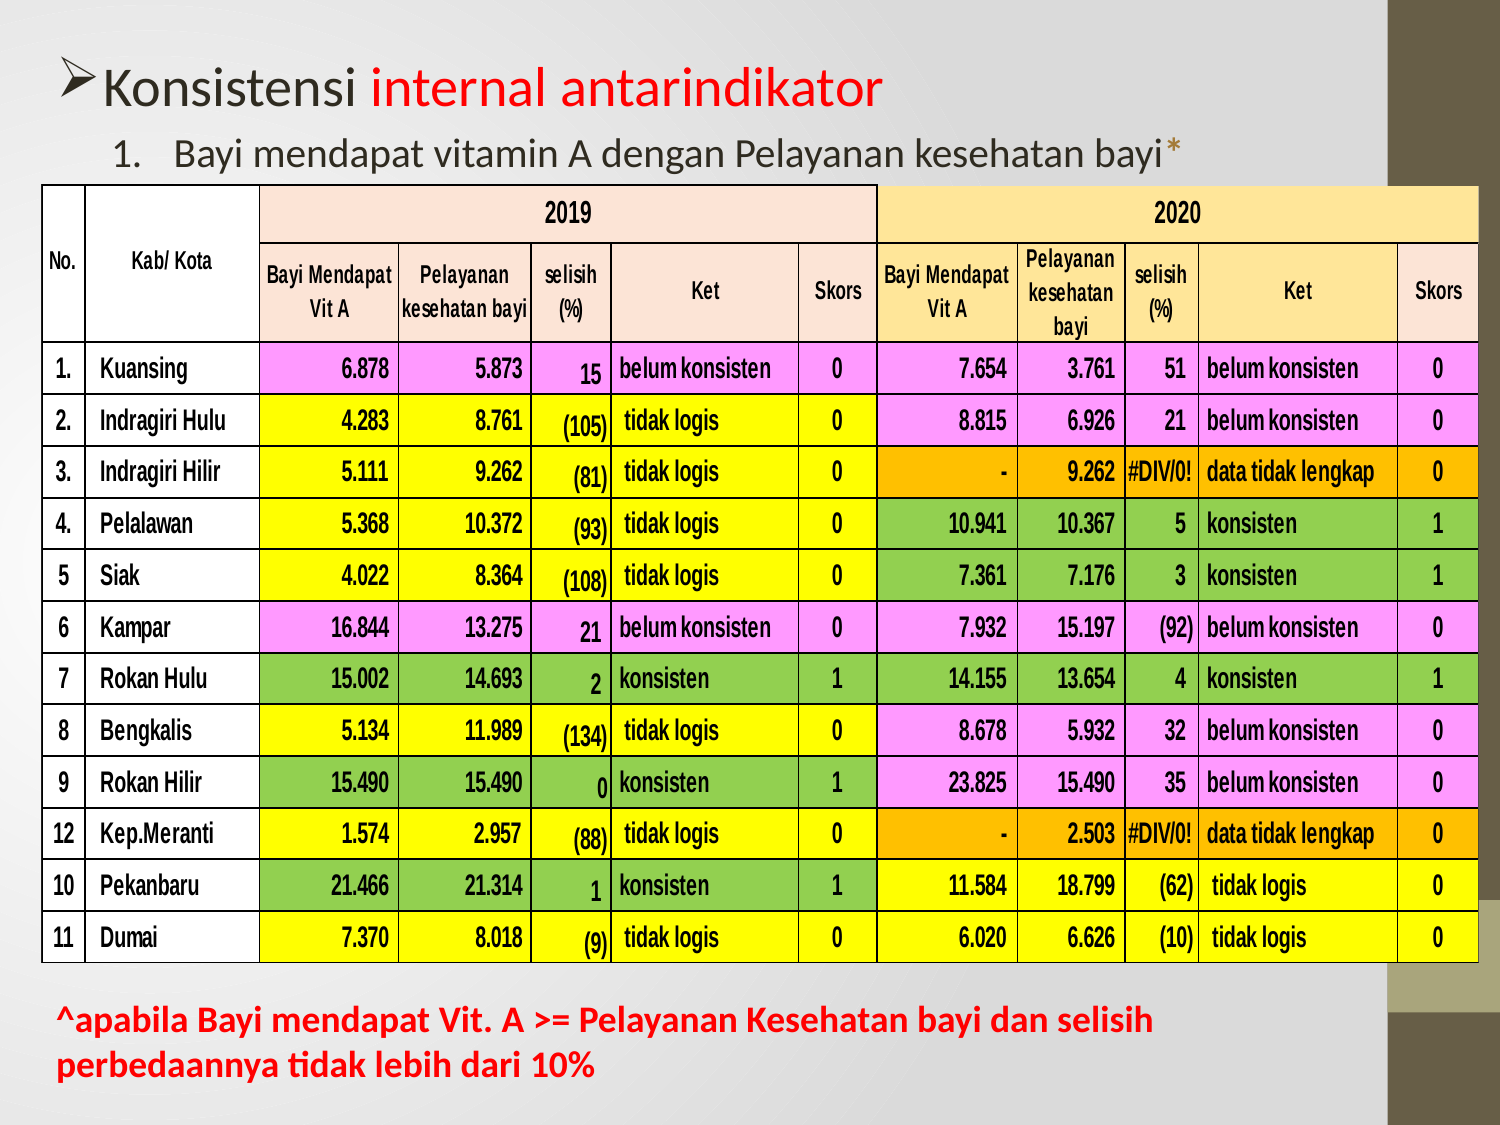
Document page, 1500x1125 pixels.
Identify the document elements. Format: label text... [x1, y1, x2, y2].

text_box ^apabila Bayi mendapat Vit. A >= Pelayanan Kesehatan bayi dan selisih perbedaannya tidak lebih dari 10% [41, 987, 1365, 1093]
picture [40, 183, 1481, 965]
text_box Konsistensi internal antarindikator Bayi mendapat vitamin A dengan Pelayanan kesehatan bayi* [41, 42, 1480, 181]
